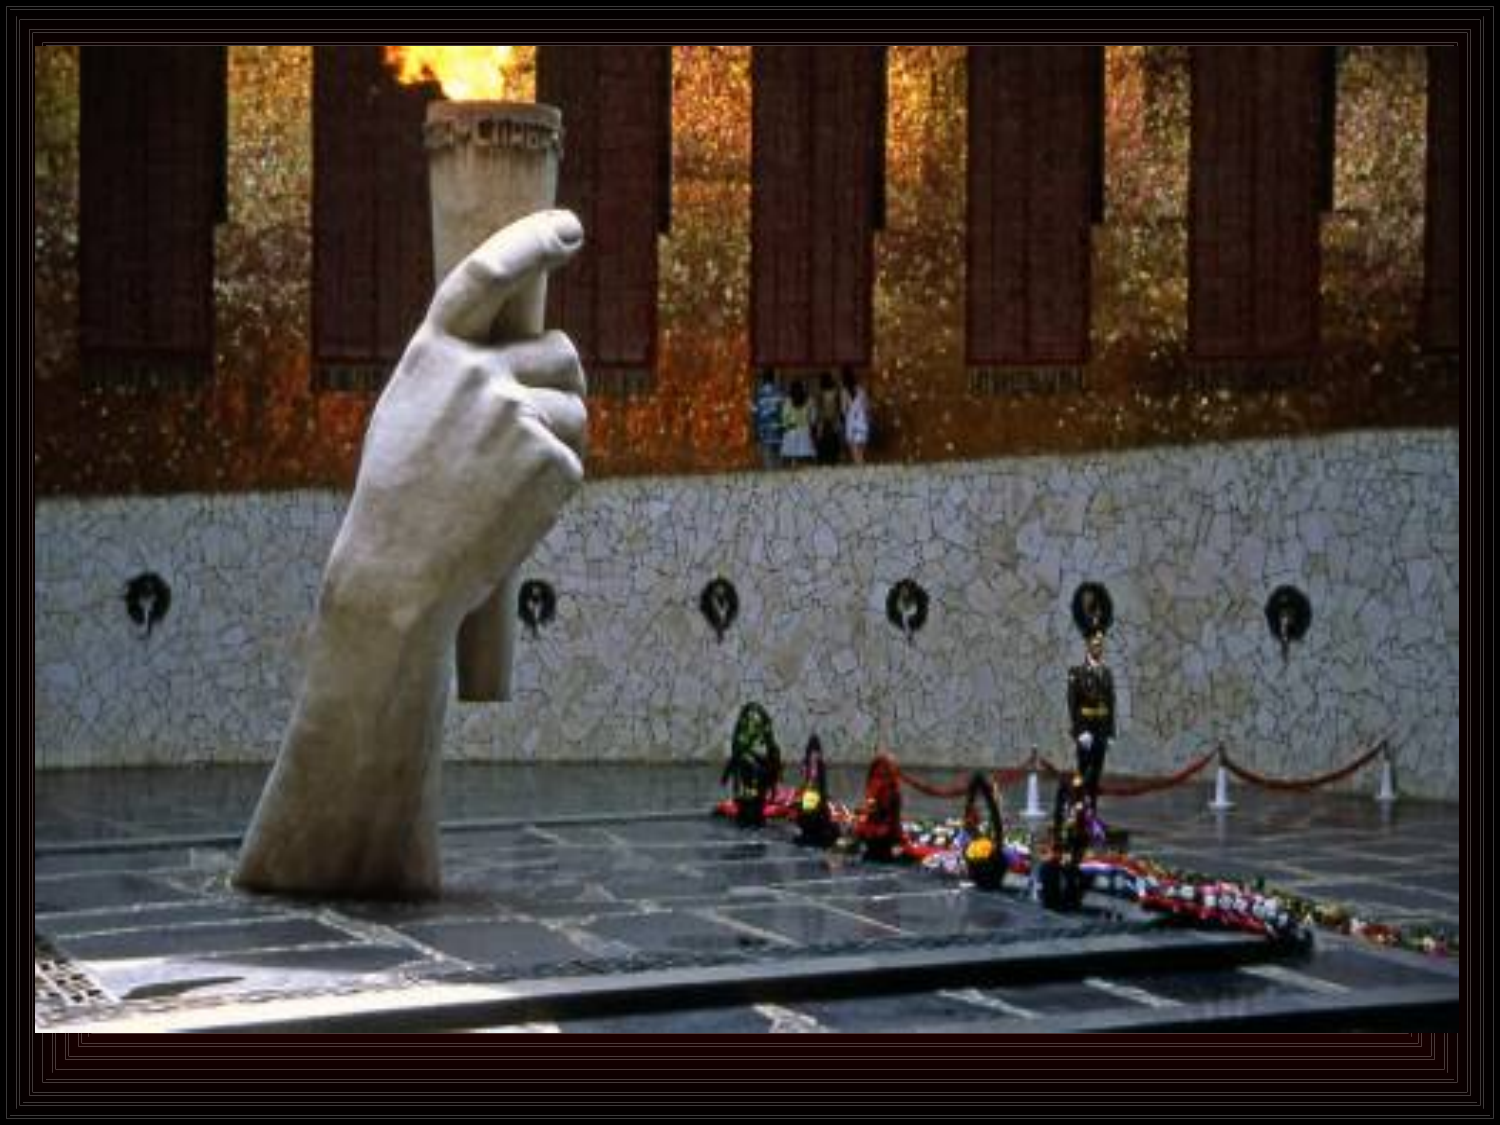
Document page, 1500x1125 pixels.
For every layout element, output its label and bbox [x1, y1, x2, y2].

picture [35, 46, 1459, 1033]
